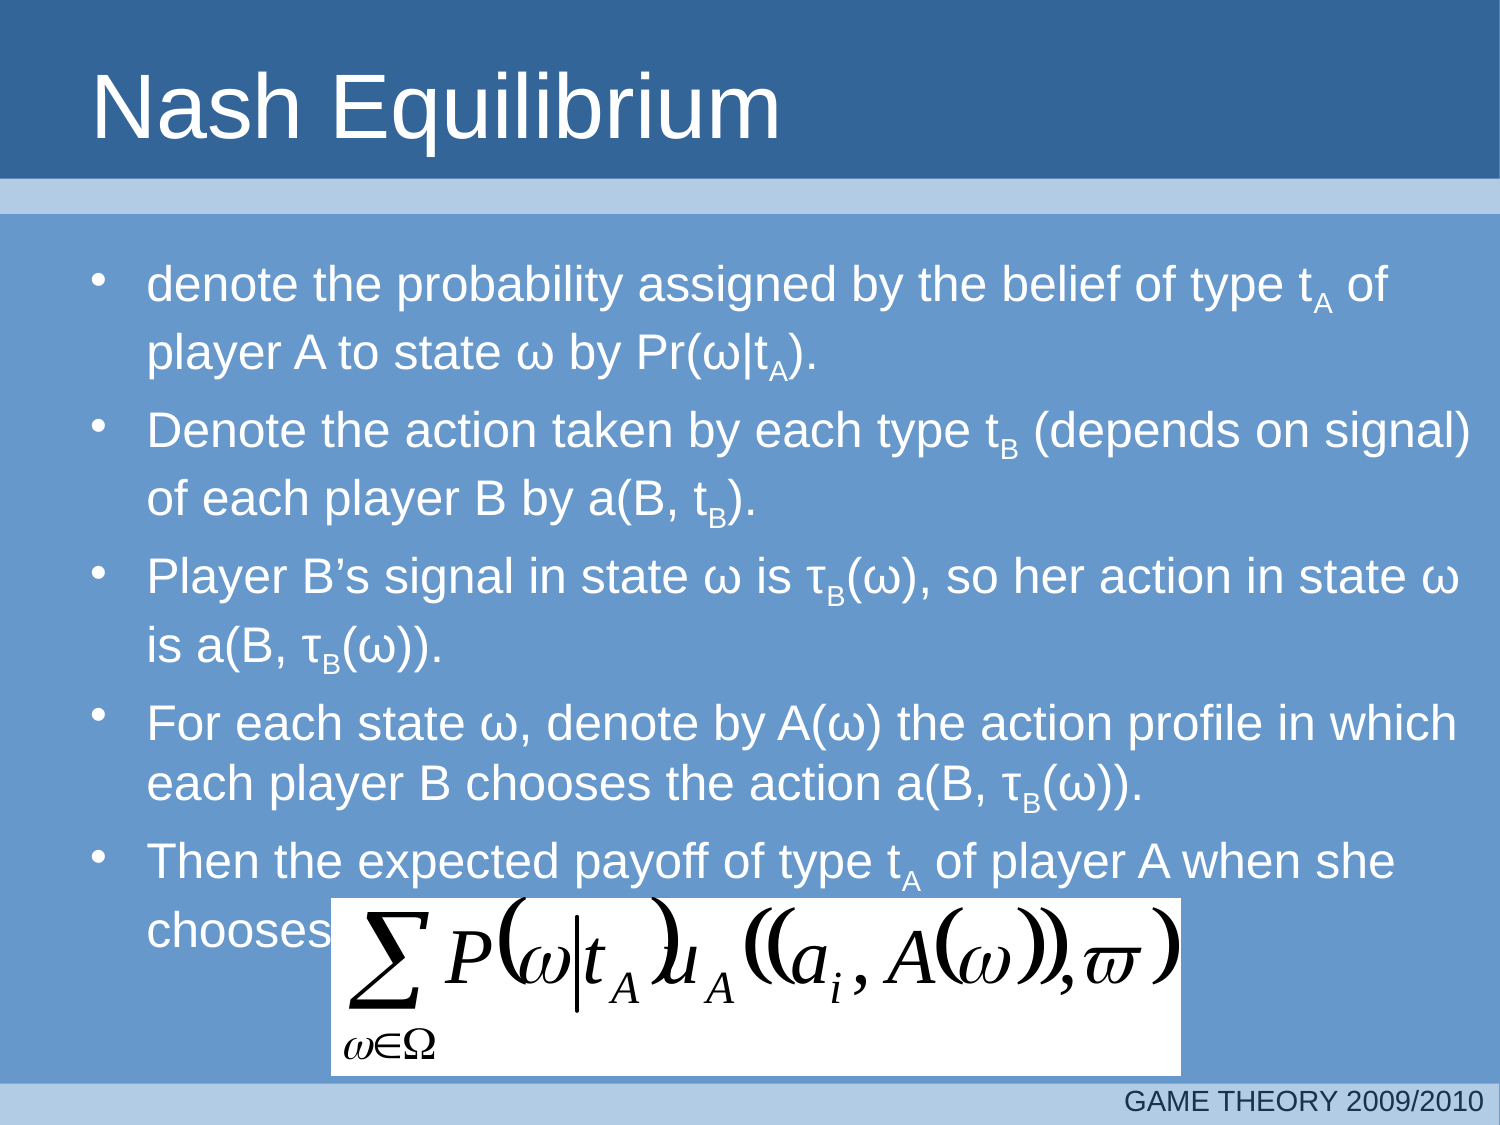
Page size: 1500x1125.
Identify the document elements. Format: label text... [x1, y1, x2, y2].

list denote the probability assigned by the belief of type tA of player A to state ω by Pr(ω|tA). Denote the action taken by each type tB (depends on signal) of each player B by a(B, tB). Player B’s signal in state ω is τB(ω), so her action in state ω is a(B, τB(ω)). For each state ω, denote by A(ω) the action profile in which each player B chooses the action a(B, τB(ω)). Then the expected payoff of type tA of player A when she chooses the action ai is [74, 243, 1500, 1000]
text_box GAME THEORY 2009/2010 [1109, 1075, 1500, 1125]
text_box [330, 897, 1181, 1076]
title Nash Equilibrium [74, 42, 1436, 162]
